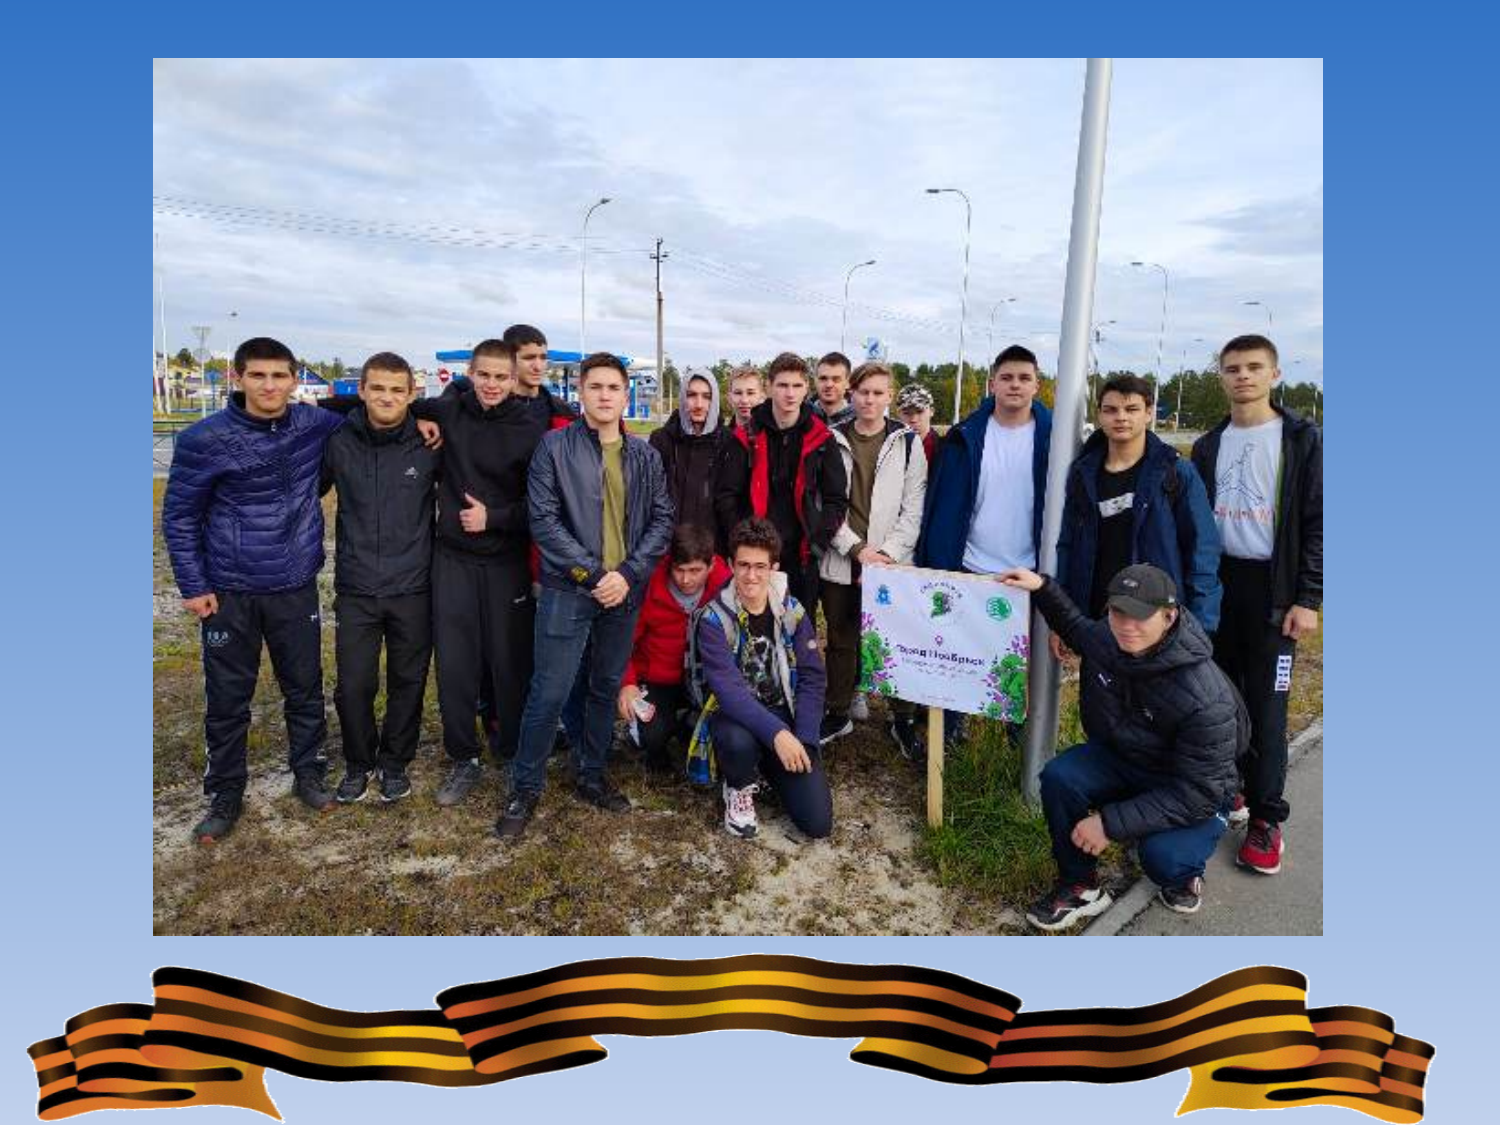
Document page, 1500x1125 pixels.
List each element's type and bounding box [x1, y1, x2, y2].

picture [153, 57, 1324, 936]
picture [0, 940, 1500, 1125]
